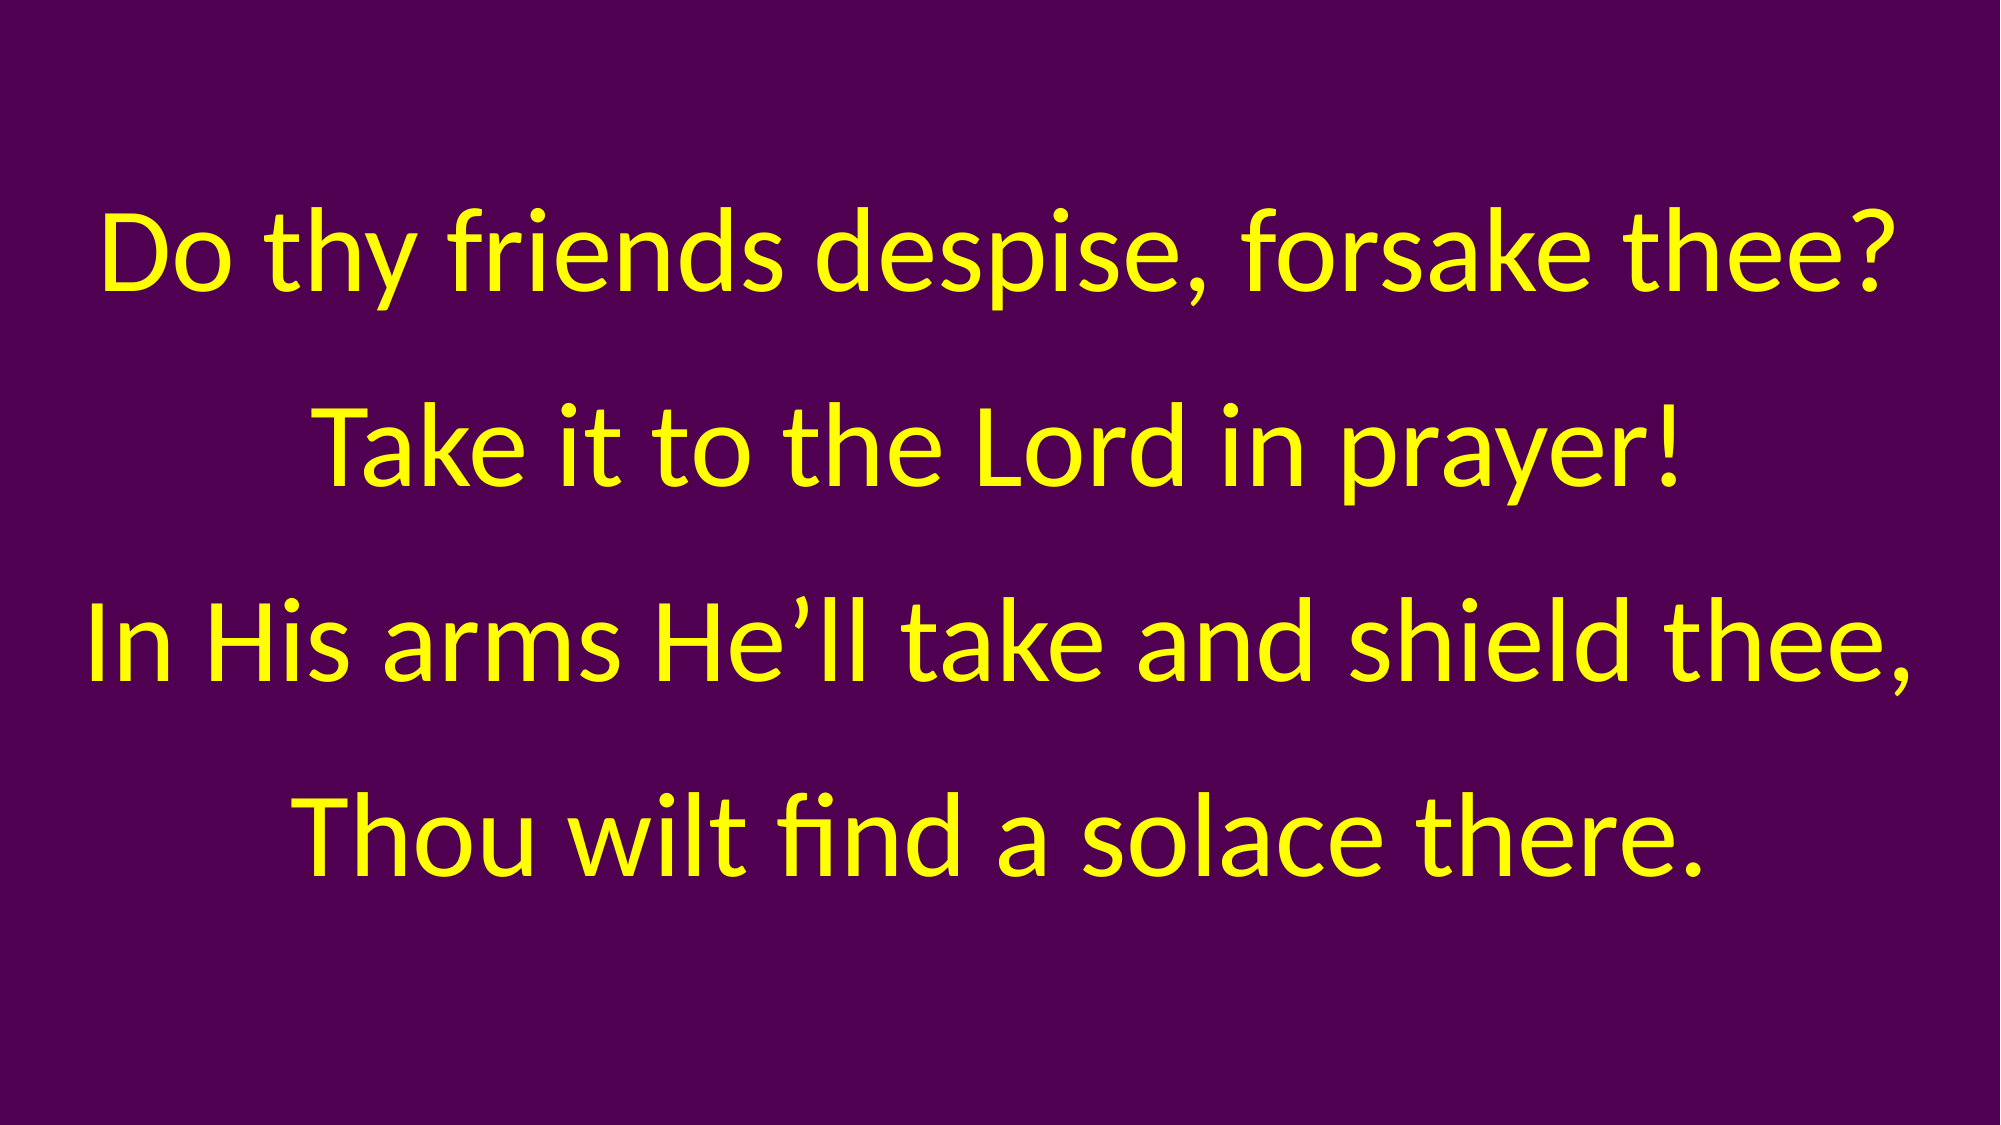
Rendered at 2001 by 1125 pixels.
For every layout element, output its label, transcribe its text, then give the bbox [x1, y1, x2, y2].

text_box Do thy friends despise, forsake thee? Take it to the Lord in prayer! In His arms He’ll take and shield thee, Thou wilt find a solace there. [0, 162, 2000, 908]
